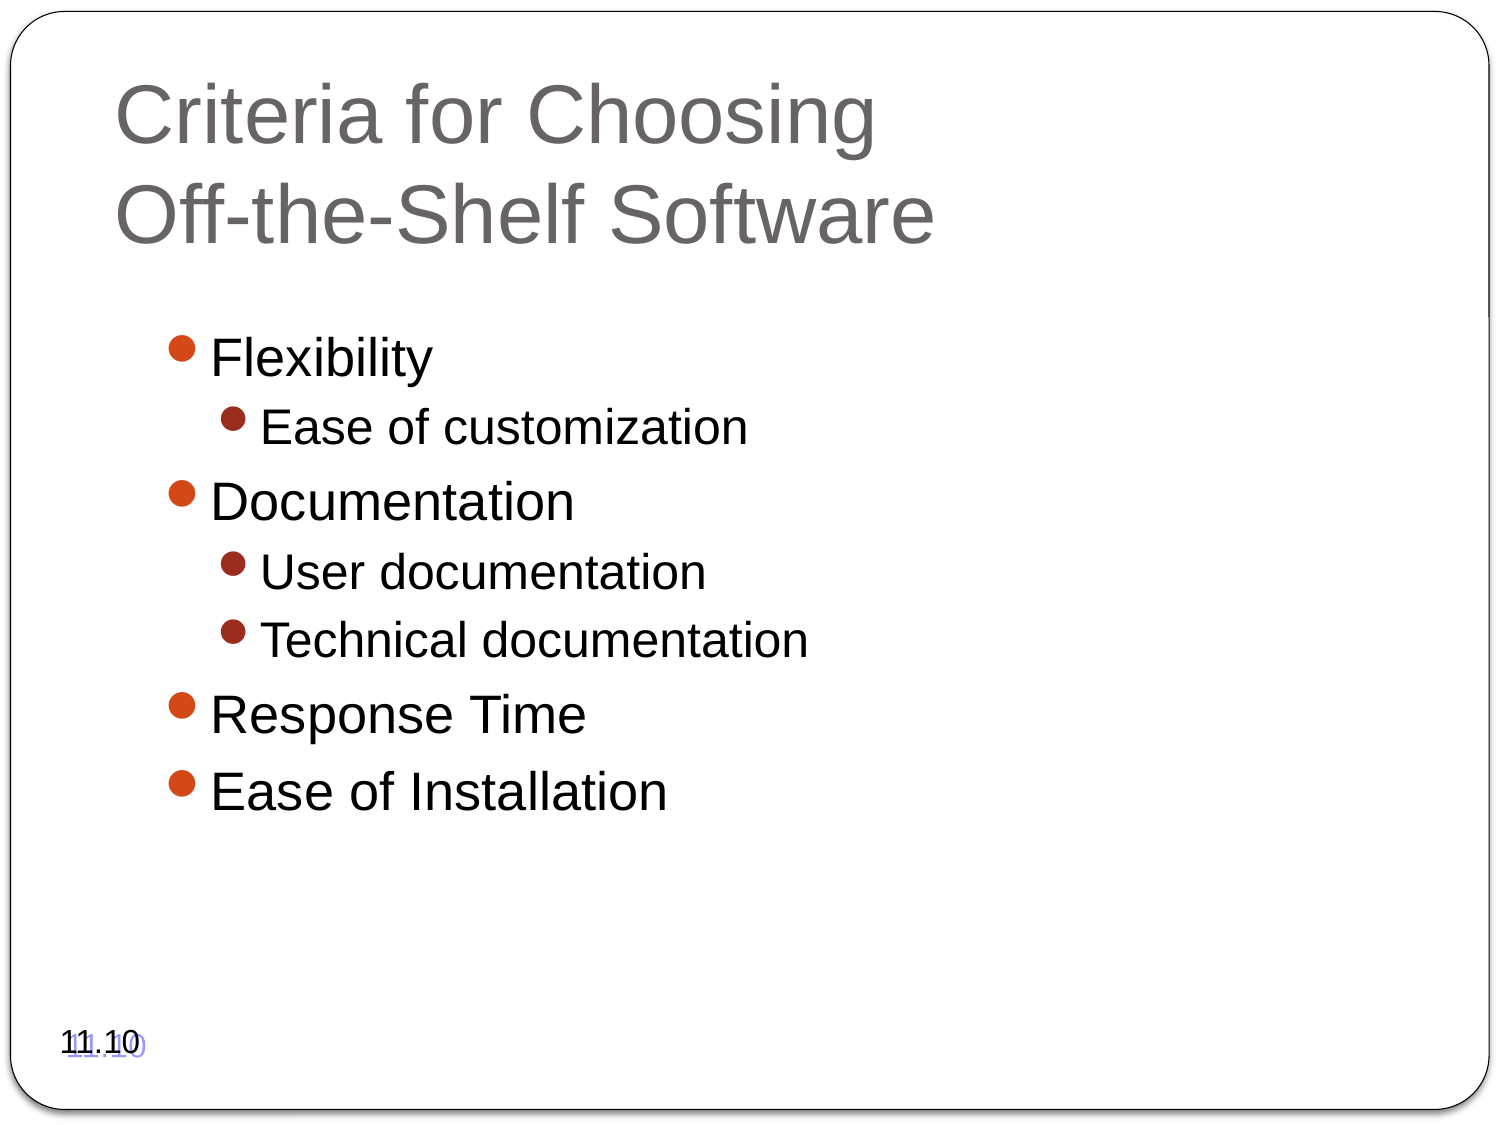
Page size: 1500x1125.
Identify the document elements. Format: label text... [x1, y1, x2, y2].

list Flexibility Ease of customization Documentation User documentation Technical documentation Response Time Ease of Installation [150, 237, 1425, 988]
text_box 11.10 [37, 1012, 163, 1107]
title Criteria for Choosing Off-the-Shelf Software [99, 50, 1375, 275]
